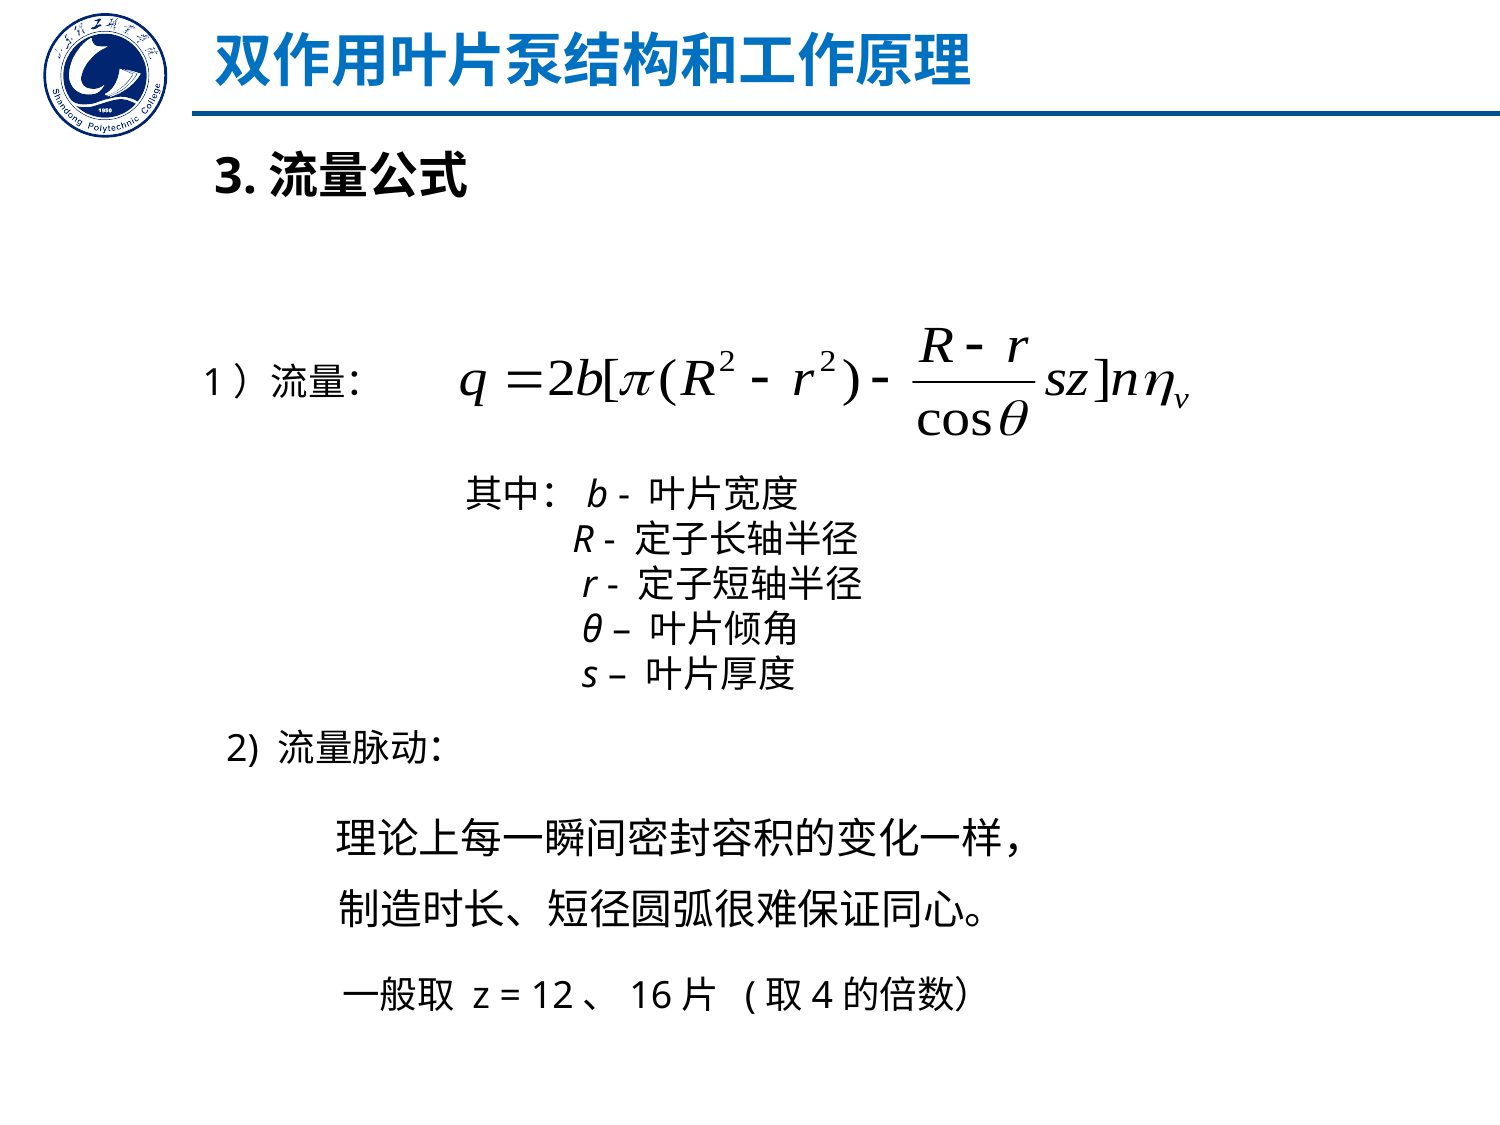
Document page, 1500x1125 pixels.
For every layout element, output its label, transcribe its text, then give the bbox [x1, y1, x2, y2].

text_box 1）流量： [187, 349, 444, 411]
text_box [449, 312, 1201, 448]
picture [43, 7, 174, 138]
text_box 理论上每一瞬间密封容积的变化一样， 制造时长、短径圆弧很难保证同心。 [286, 804, 1074, 940]
text_box 2) 流量脉动： [211, 716, 628, 777]
text_box 3.流量公式 [199, 136, 1299, 211]
text_box 一般取 z = 12、16片 (取4的倍数） [327, 963, 1140, 1024]
text_box 双作用叶片泵结构和工作原理 [199, 16, 1477, 102]
text_box 其中：b - 叶片宽度 R - 定子长轴半径 r - 定子短轴半径 θ – 叶片倾角 s – 叶片厚度 [450, 462, 1088, 703]
